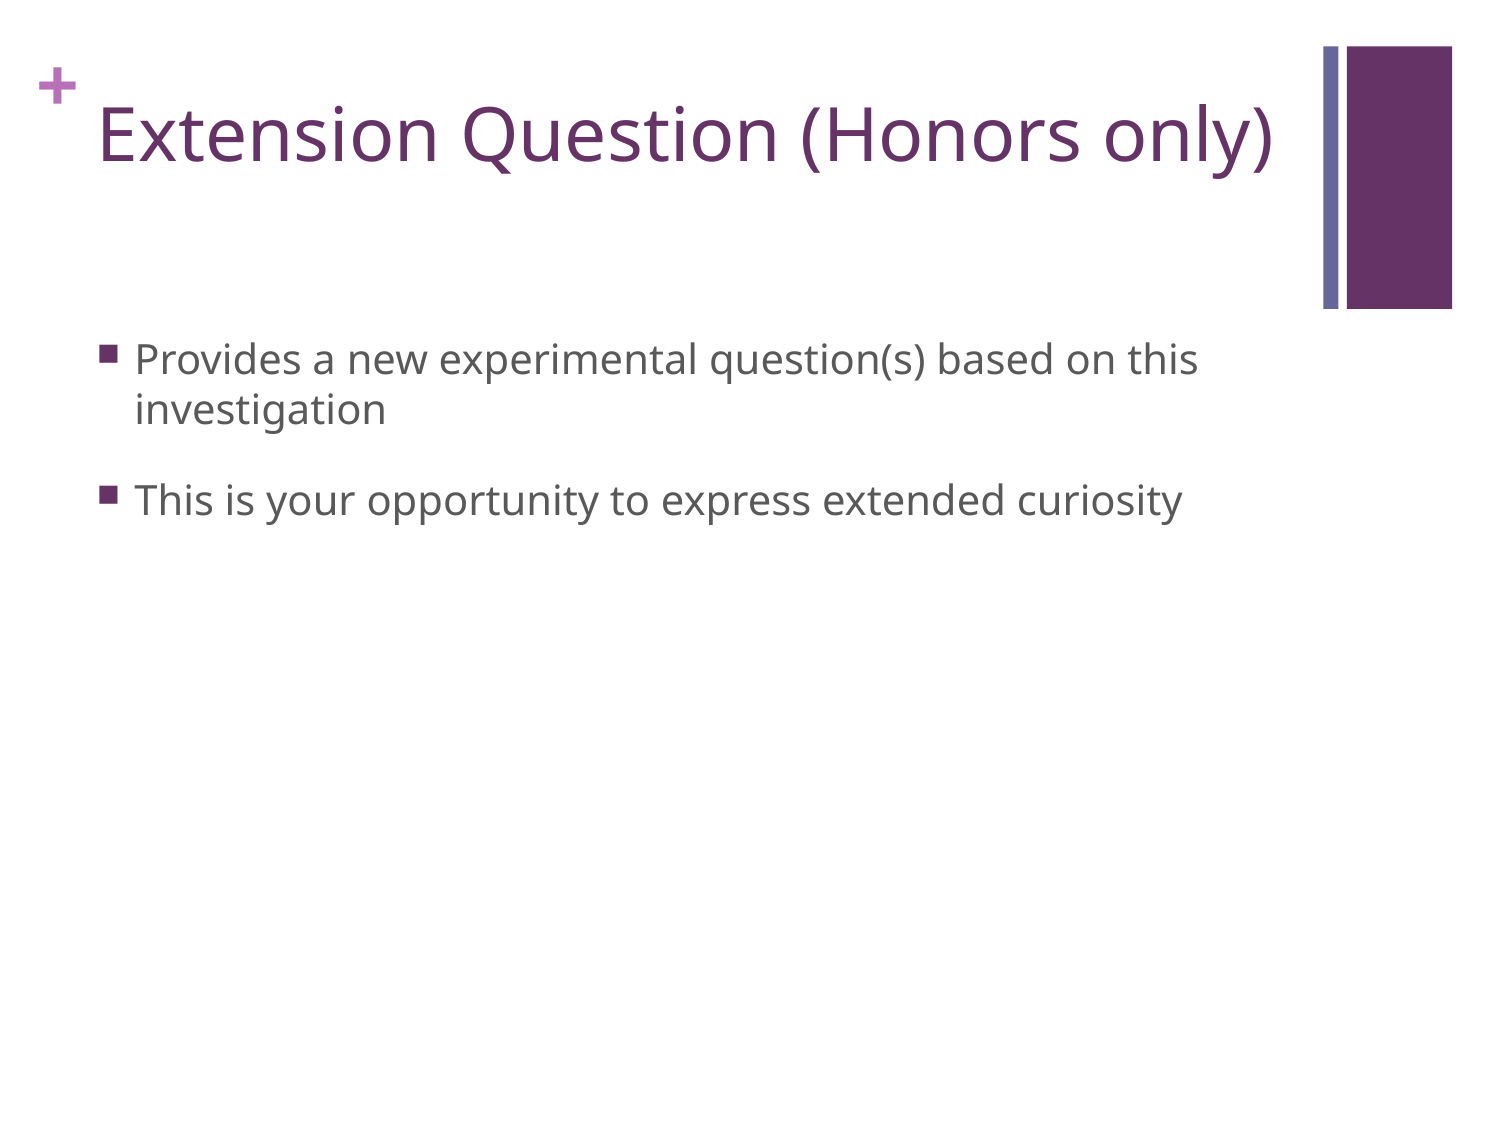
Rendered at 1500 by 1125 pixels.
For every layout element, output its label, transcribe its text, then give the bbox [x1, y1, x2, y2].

title Extension Question (Honors only) [81, 79, 1322, 263]
list Provides a new experimental question(s) based on this investigation This is your opportunity to express extended curiosity [81, 324, 1322, 1005]
